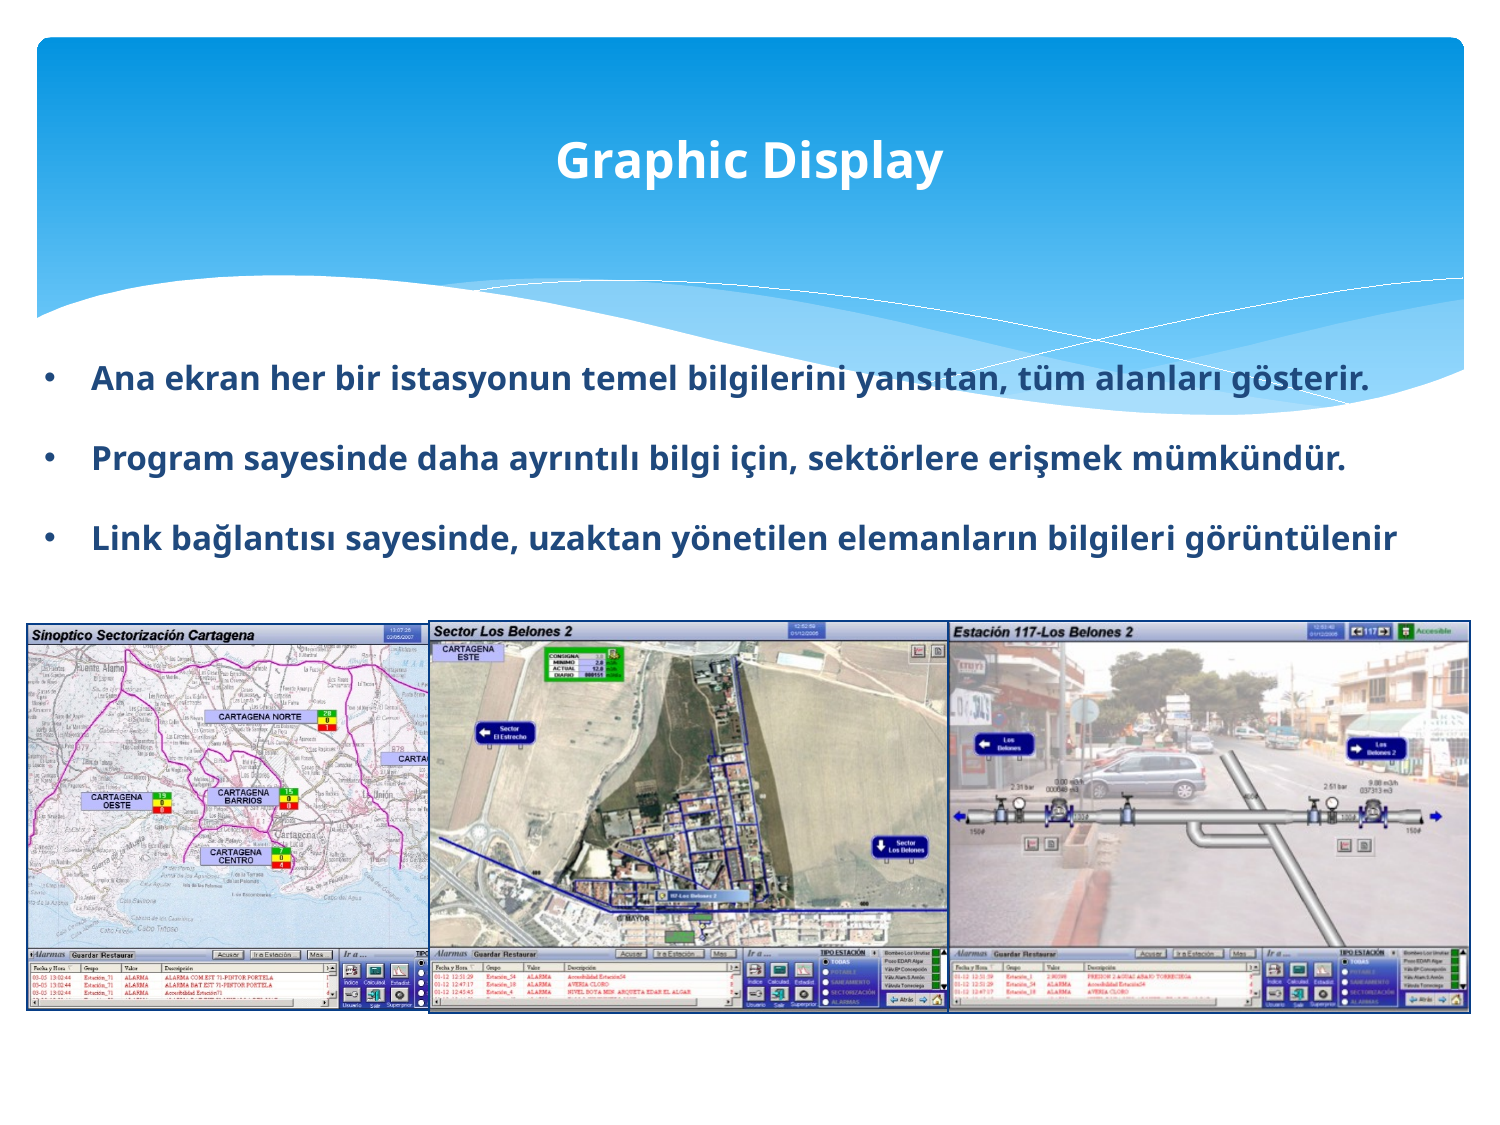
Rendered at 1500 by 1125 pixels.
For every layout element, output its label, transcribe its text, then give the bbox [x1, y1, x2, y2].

text_box Ana ekran her bir istasyonun temel bilgilerini yansıtan, tüm alanları gösterir. Program sayesinde daha ayrıntılı bilgi için, sektörlere erişmek mümkündür. Link bağlantısı sayesinde, uzaktan yönetilen elemanların bilgileri görüntülenir [29, 349, 1445, 623]
title Graphic Display [536, 56, 964, 260]
picture [27, 621, 1470, 1013]
